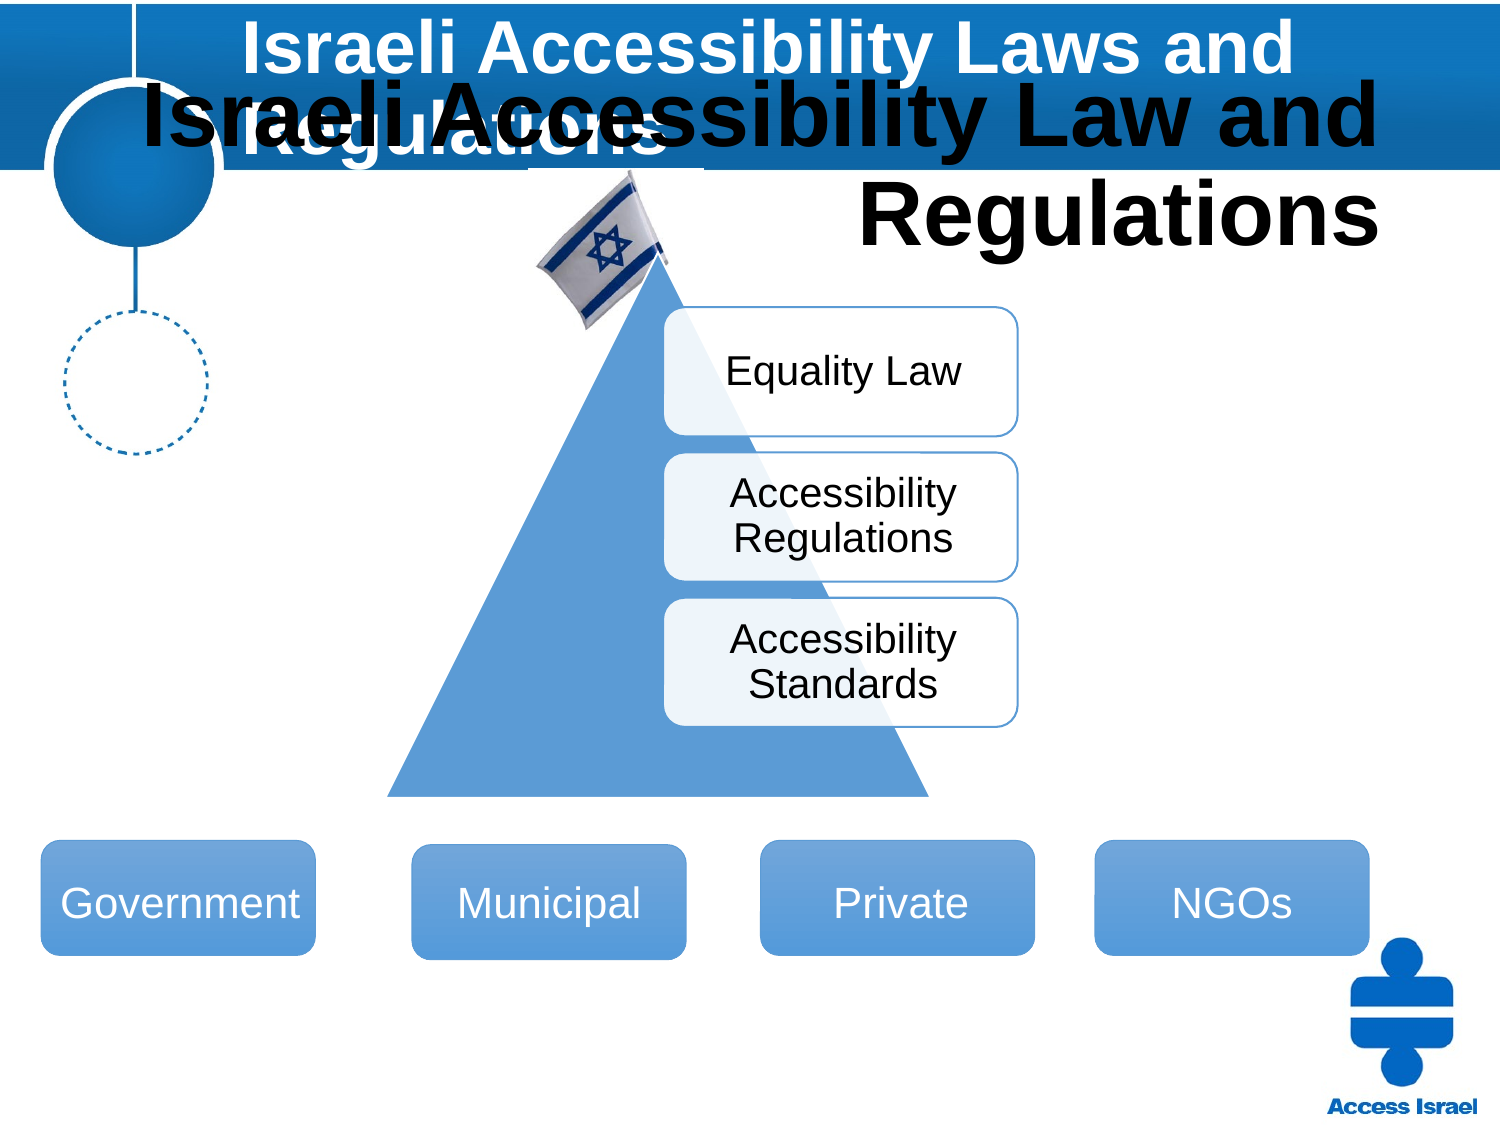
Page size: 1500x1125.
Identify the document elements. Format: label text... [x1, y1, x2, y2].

text_box Municipal [412, 867, 687, 935]
text_box [411, 844, 687, 961]
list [38, 252, 1370, 798]
picture [0, 0, 1500, 1125]
text_box Government [41, 867, 316, 935]
title Israeli Accessibility Law and Regulations [103, 59, 1397, 278]
text_box Israeli Accessibility Laws and Regulations [226, 1, 1500, 165]
text_box [759, 839, 1036, 956]
text_box NGOs [1095, 867, 1370, 935]
picture [528, 157, 704, 252]
text_box [40, 839, 316, 956]
text_box [1094, 839, 1370, 956]
text_box Private [764, 867, 1039, 935]
